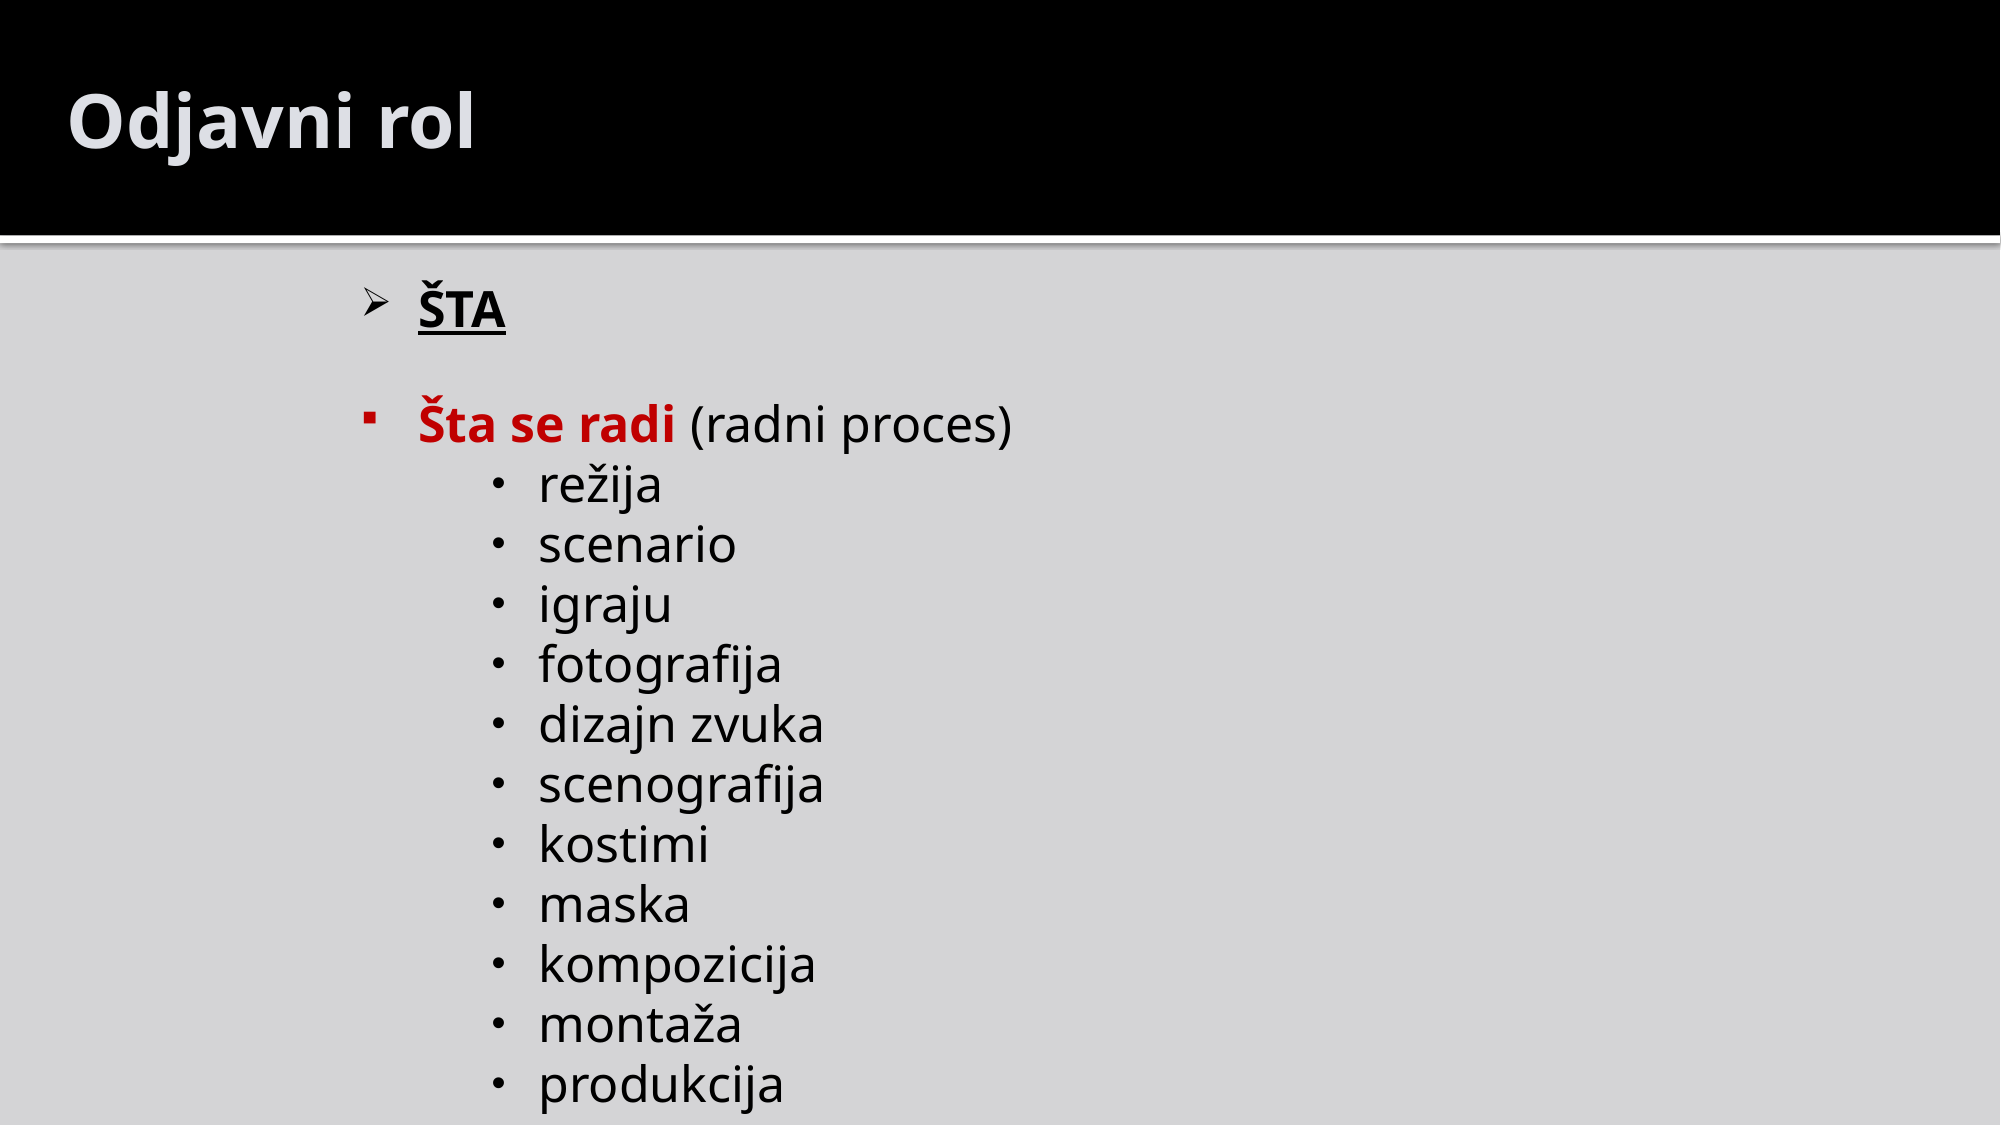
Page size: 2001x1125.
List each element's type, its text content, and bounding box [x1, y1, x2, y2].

text_box Odjavni rol [12, 12, 1650, 225]
list ŠTA Šta se radi (radni proces) režija scenario igraju fotografija dizajn zvuka scenografija kostimi maska kompozicija montaža produkcija [262, 237, 1700, 1125]
